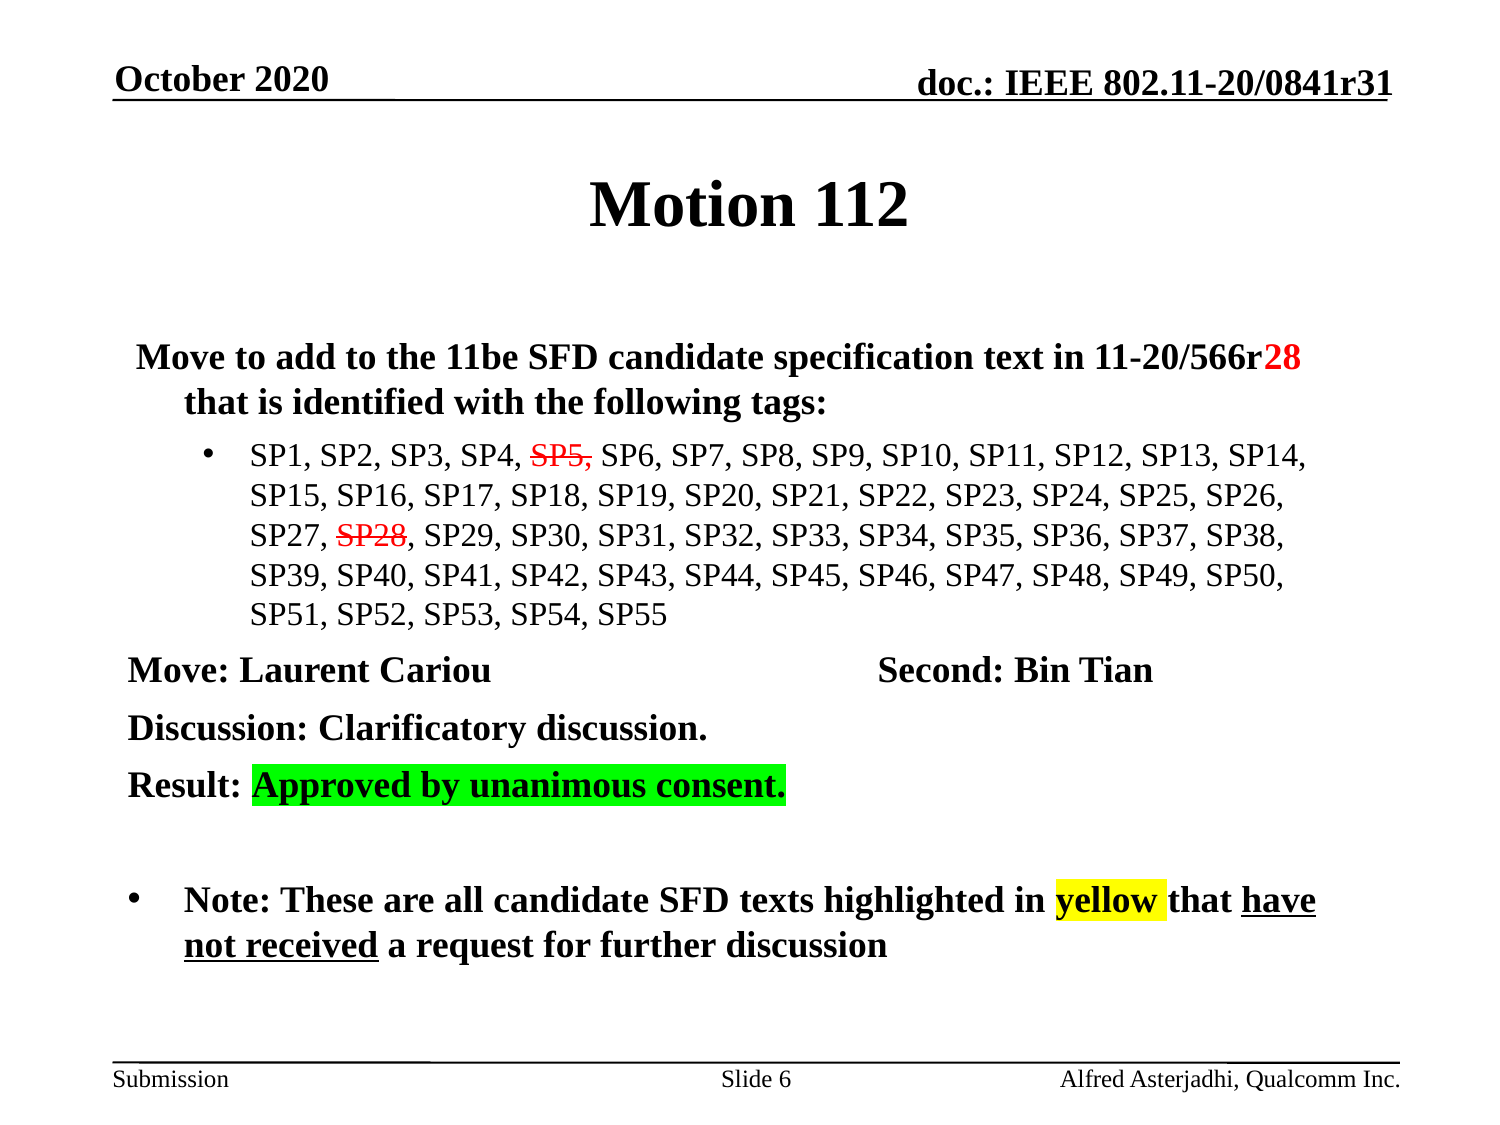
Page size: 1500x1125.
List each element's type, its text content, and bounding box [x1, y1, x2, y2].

title Motion 112 [112, 112, 1388, 288]
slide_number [114, 54, 423, 100]
list Move to add to the 11be SFD candidate specification text in 11-20/566r28 that is identified with the following tags: SP1, SP2, SP3, SP4, SP5, SP6, SP7, SP8, SP9, SP10, SP11, SP12, SP13, SP14, SP15, SP16, SP17, SP18, SP19, SP20, SP21, SP22, SP23, SP24, SP25, SP26, SP27, SP28, SP29, SP30, SP31, SP32, SP33, SP34, SP35, SP36, SP37, SP38, SP39, SP40, SP41, SP42, SP43, SP44, SP45, SP46, SP47, SP48, SP49, SP50, SP51, SP52, SP53, SP54, SP55 Move: Laurent Cariou Second: Bin Tian Discussion: Clarificatory discussion. Result: Approved by unanimous consent. Note: These are all candidate SFD texts highlighted in yellow that have not received a request for further discussion [112, 324, 1388, 1000]
slide_number Slide 6 [712, 1061, 800, 1123]
footer Alfred Asterjadhi, Qualcomm Inc. [878, 1061, 1402, 1093]
